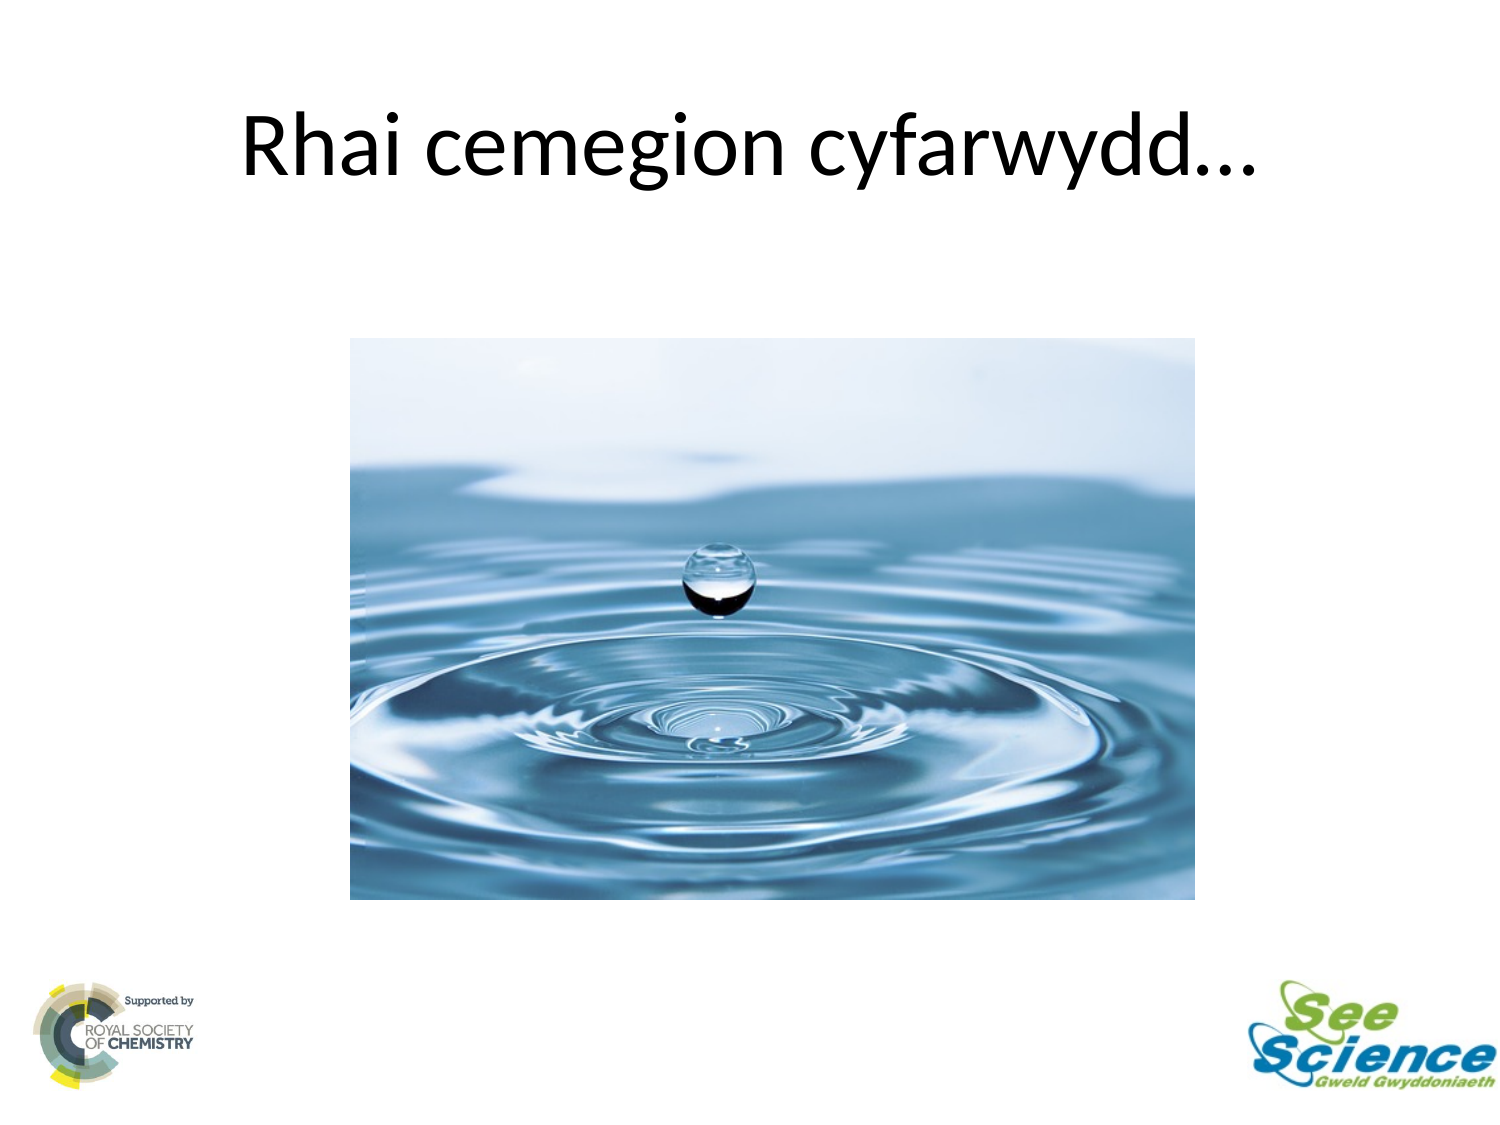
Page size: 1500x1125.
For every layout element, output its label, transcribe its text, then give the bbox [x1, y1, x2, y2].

title Rhai cemegion cyfarwydd… [75, 45, 1425, 233]
picture [1247, 979, 1499, 1091]
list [349, 337, 1195, 901]
picture [1, 951, 224, 1119]
